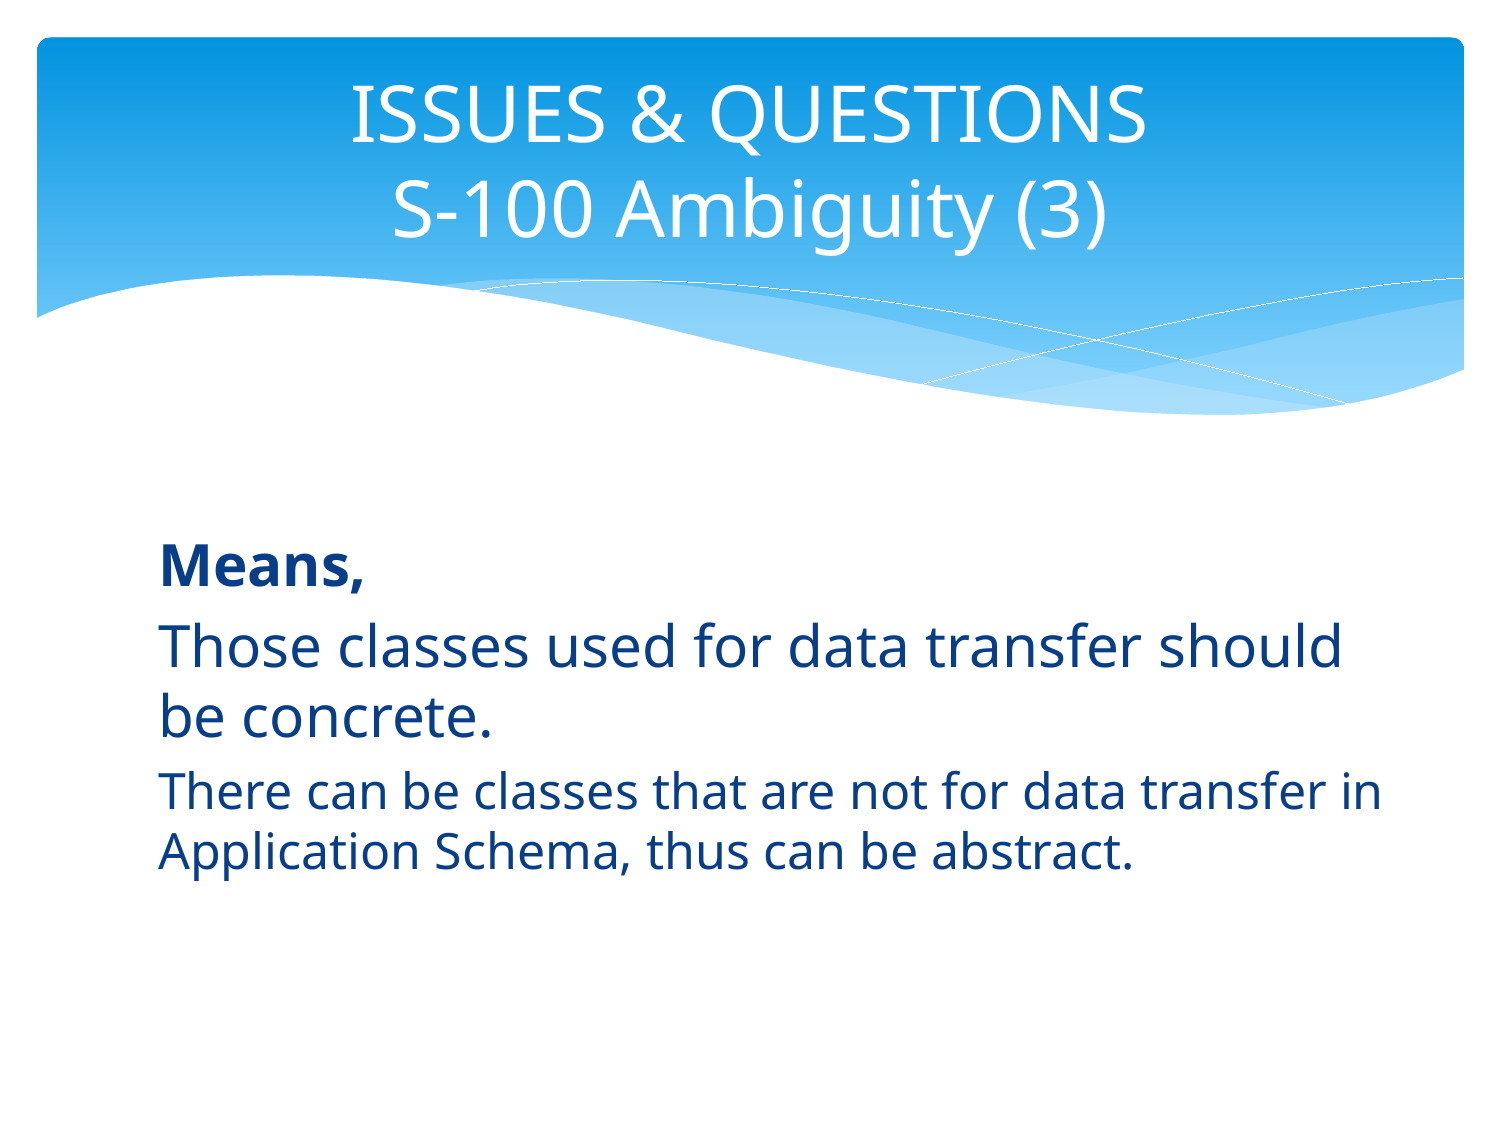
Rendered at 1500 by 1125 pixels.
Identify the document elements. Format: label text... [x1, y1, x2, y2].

title ISSUES & QUESTIONS S-100 Ambiguity (3) [75, 55, 1425, 261]
list Means, Those classes used for data transfer should be concrete. There can be classes that are not for data transfer in Application Schema, thus can be abstract. [143, 438, 1430, 1005]
